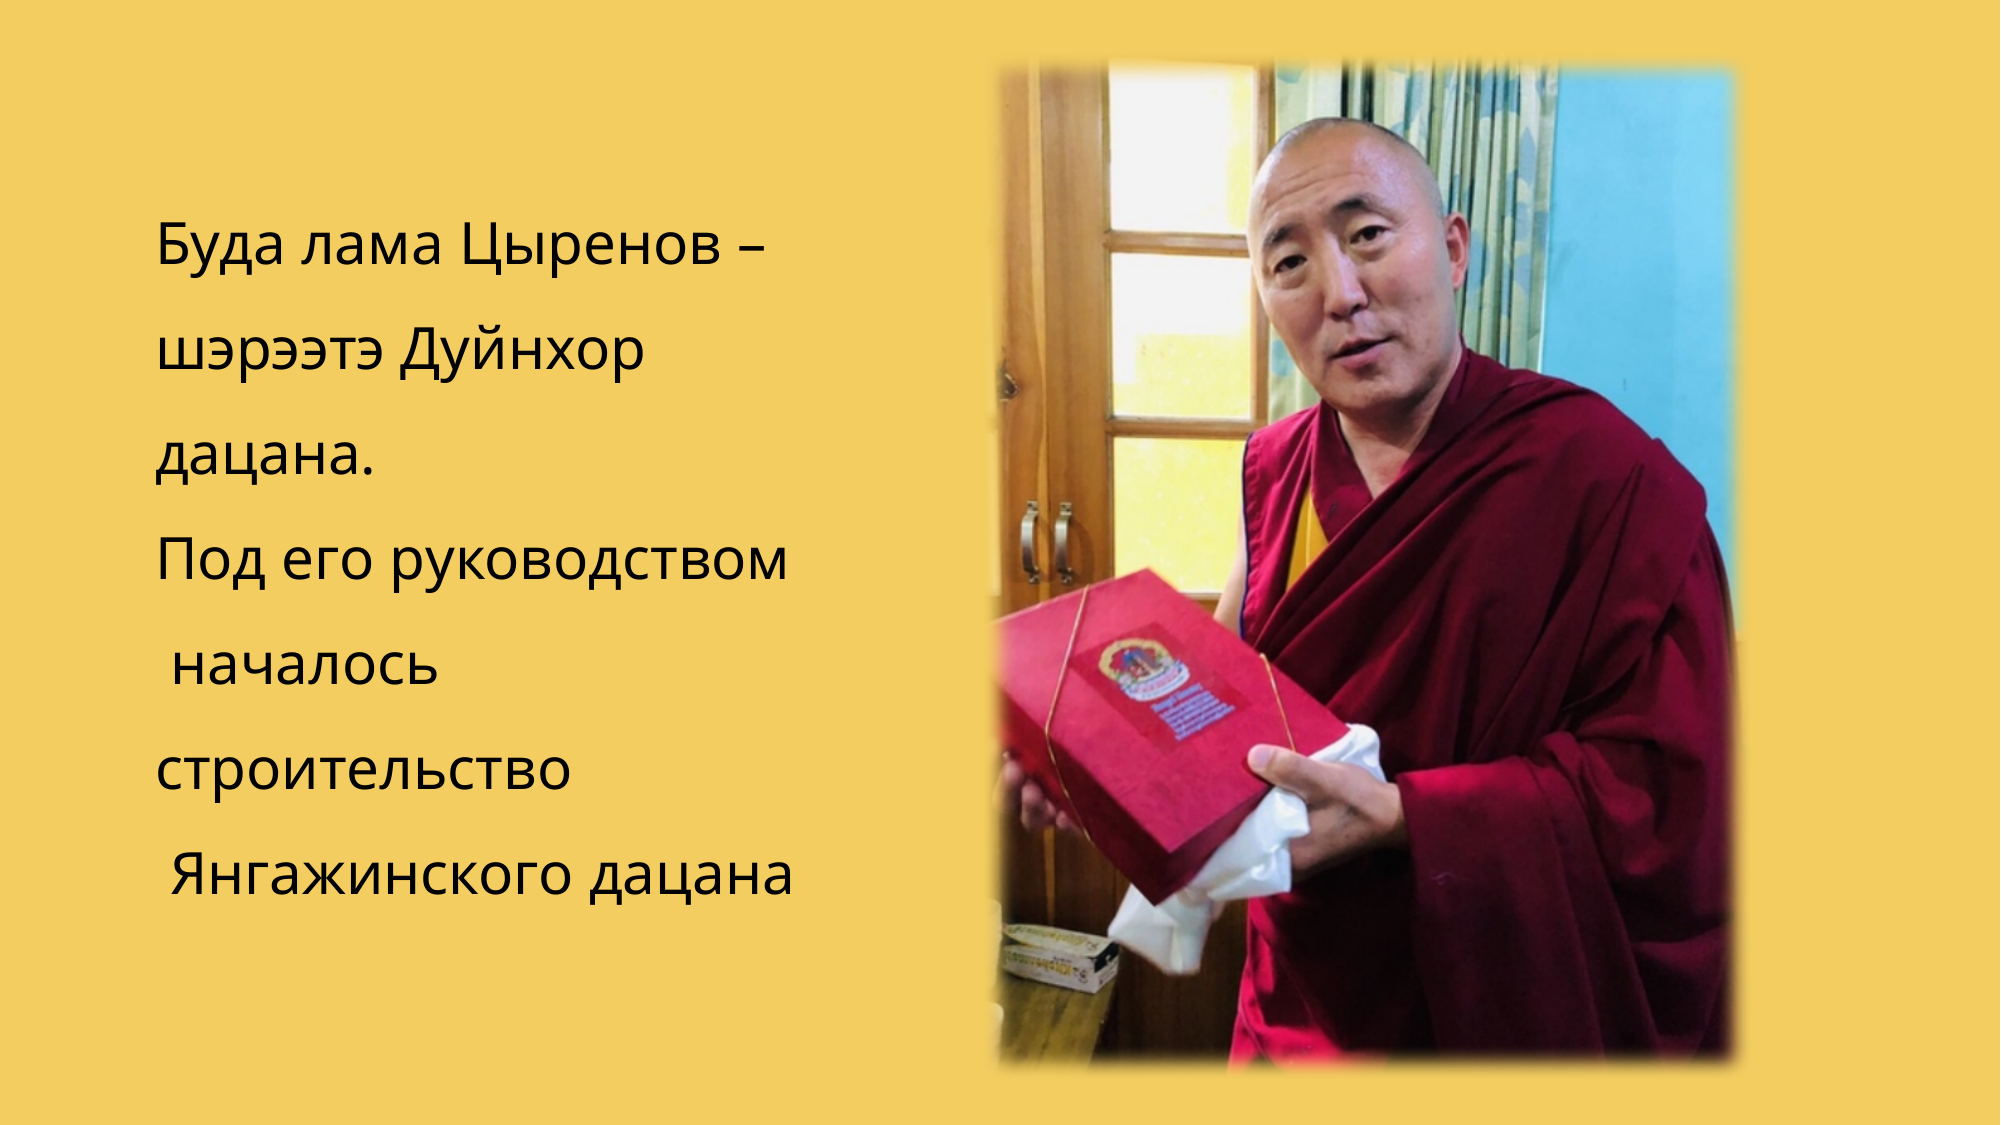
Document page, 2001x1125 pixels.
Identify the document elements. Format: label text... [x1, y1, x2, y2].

picture [983, 52, 1753, 1080]
text_box Буда лама Цыренов – шэрээтэ Дуйнхор дацана. Под его руководством началось строительство Янгажинского дацана [140, 164, 860, 914]
